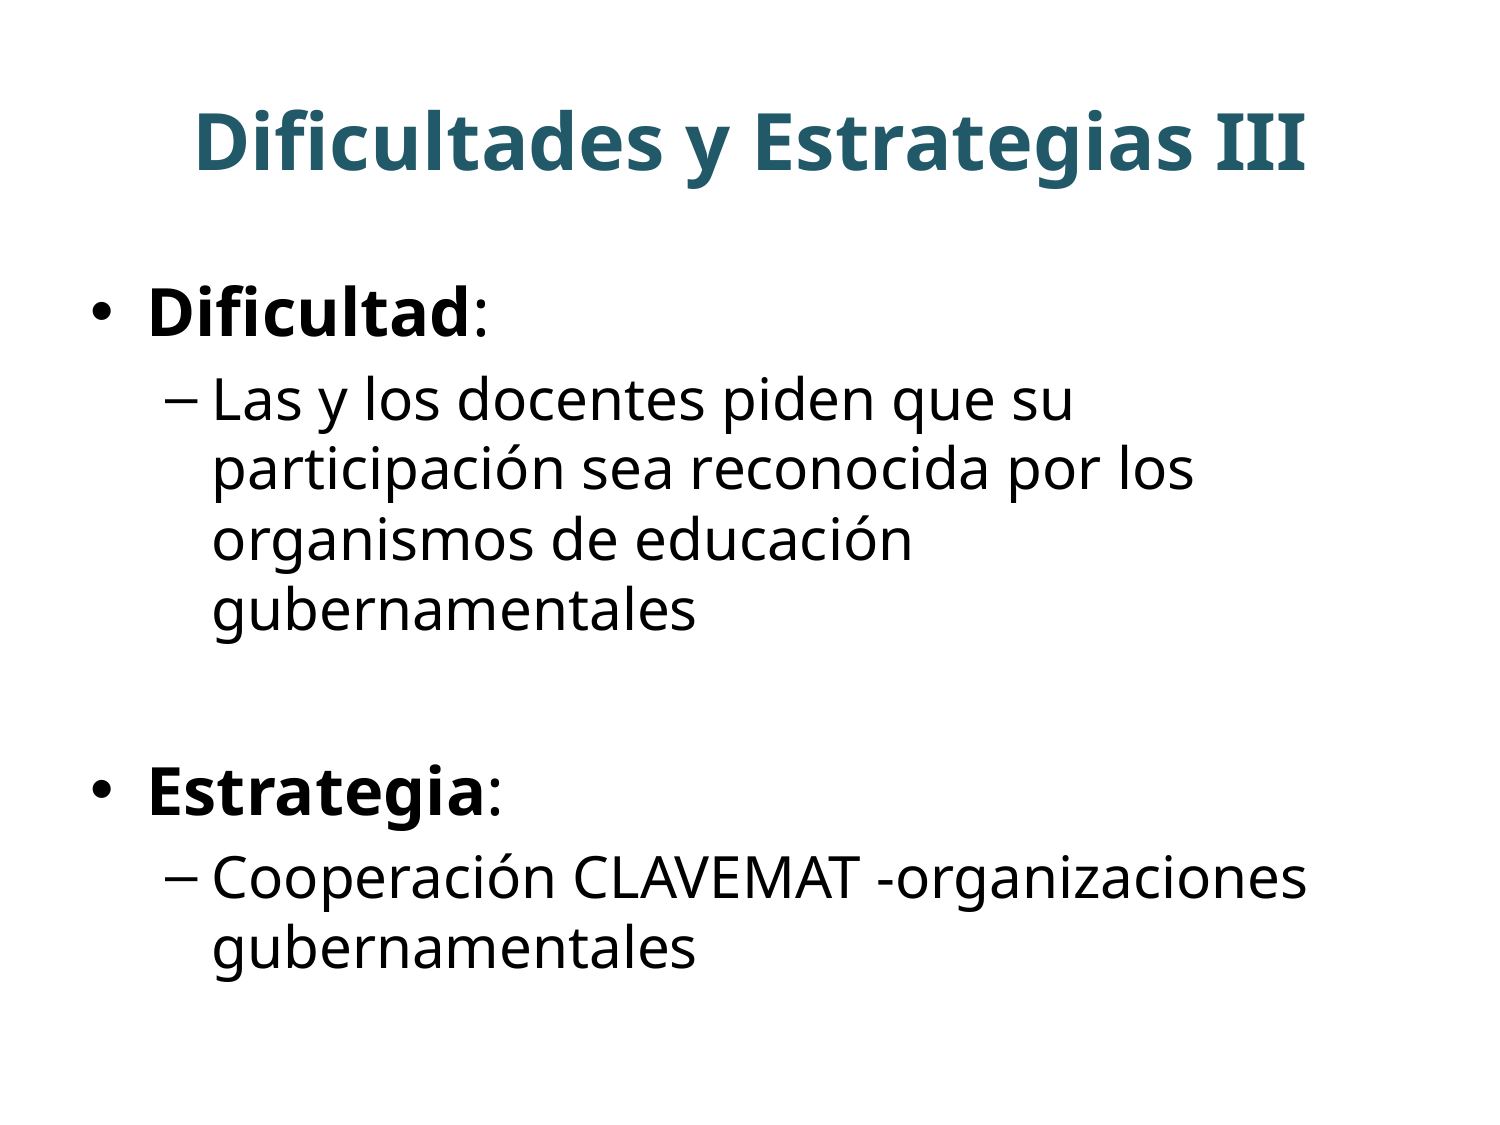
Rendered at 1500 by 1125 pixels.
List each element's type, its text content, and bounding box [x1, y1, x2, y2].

list Dificultad: Las y los docentes piden que su participación sea reconocida por los organismos de educación gubernamentales Estrategia: Cooperación CLAVEMAT -organizaciones gubernamentales [75, 262, 1425, 1005]
title Dificultades y Estrategias III [75, 45, 1425, 233]
